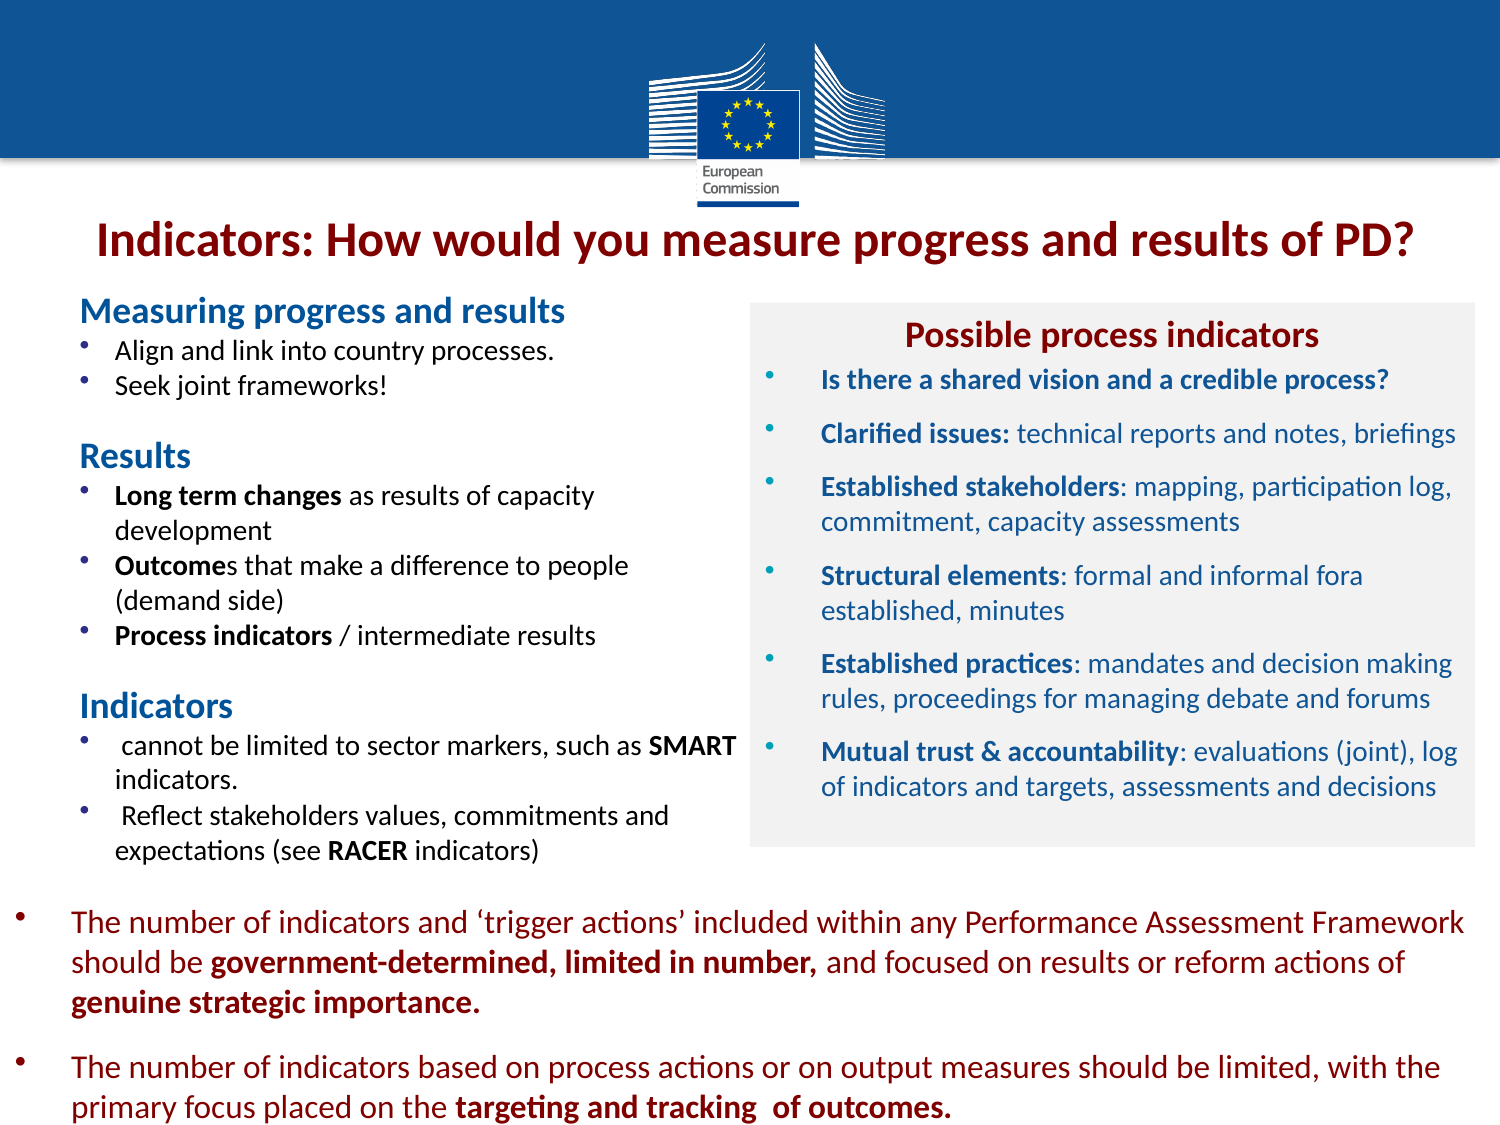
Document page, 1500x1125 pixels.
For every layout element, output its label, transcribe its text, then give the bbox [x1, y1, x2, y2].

text_box Indicators: How would you measure progress and results of PD? [24, 199, 1488, 274]
text_box Measuring progress and results Align and link into country processes. Seek joint frameworks! Results Long term changes as results of capacity development Outcomes that make a difference to people (demand side) Process indicators / intermediate results Indicators cannot be limited to sector markers, such as SMART indicators. Reflect stakeholders values, commitments and expectations (see RACER indicators) [64, 278, 753, 874]
text_box [1009, 479, 1041, 526]
text_box The number of indicators and ‘trigger actions’ included within any Performance Assessment Framework should be government-determined, limited in number, and focused on results or reform actions of genuine strategic importance. The number of indicators based on process actions or on output measures should be limited, with the primary focus placed on the targeting and tracking of outcomes. Synthesis BS Support Evaluations [0, 893, 1500, 1125]
picture [649, 42, 885, 199]
text_box Possible process indicators Is there a shared vision and a credible process? Clarified issues: technical reports and notes, briefings Established stakeholders: mapping, participation log, commitment, capacity assessments Structural elements: formal and informal fora established, minutes Established practices: mandates and decision making rules, proceedings for managing debate and forums Mutual trust & accountability: evaluations (joint), log of indicators and targets, assessments and decisions [753, 302, 1475, 847]
